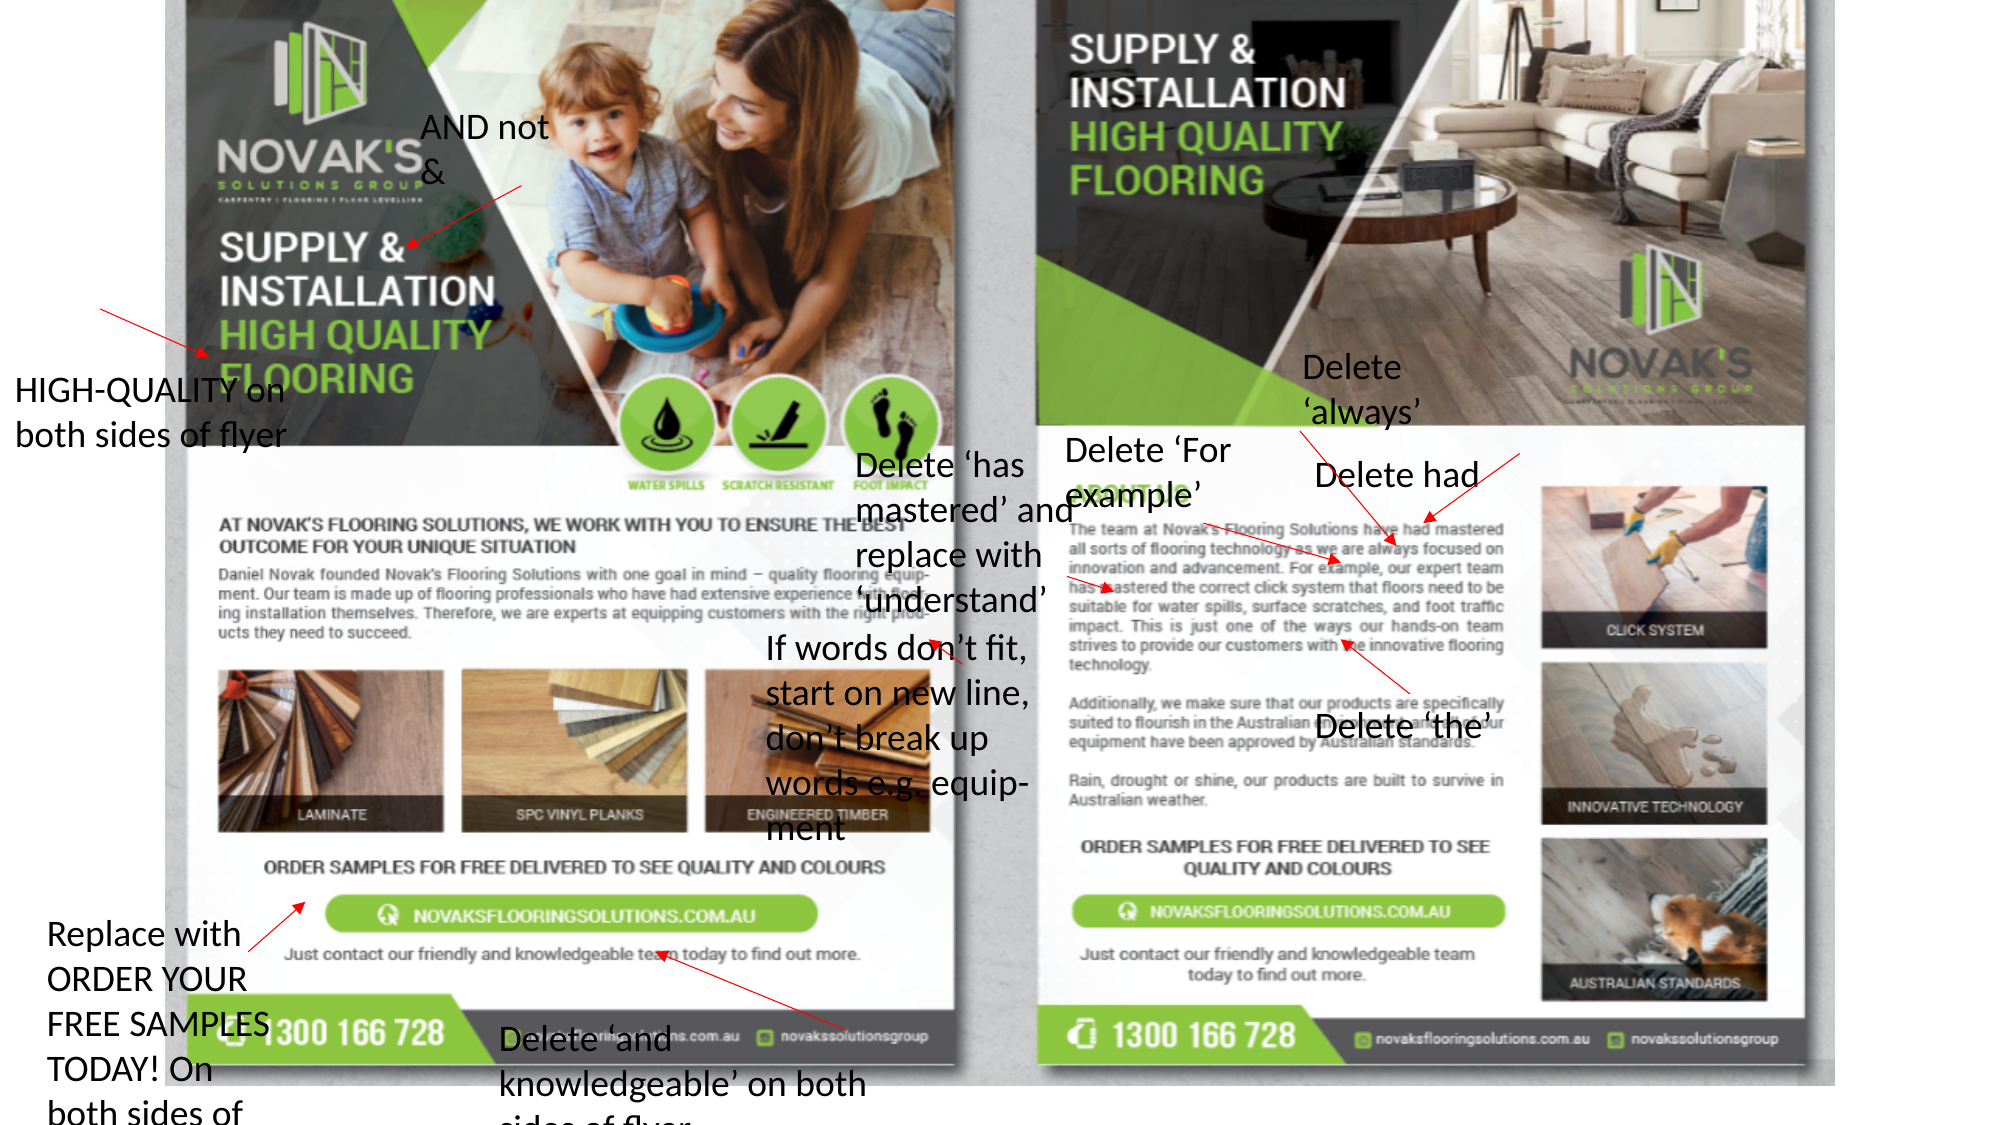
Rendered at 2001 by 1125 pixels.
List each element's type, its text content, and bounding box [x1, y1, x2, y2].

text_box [248, 901, 306, 952]
text_box Delete ‘and knowledgeable’ on both sides of flyer [483, 1086, 929, 1125]
text_box HIGH-QUALITY on both sides of flyer [0, 357, 165, 462]
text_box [1340, 639, 1410, 694]
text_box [1203, 523, 1341, 563]
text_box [655, 951, 847, 1031]
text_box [928, 639, 963, 665]
picture [165, 0, 1835, 1086]
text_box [1066, 576, 1115, 592]
text_box Replace with ORDER YOUR FREE SAMPLES TODAY! On both sides of flyer [32, 901, 306, 1125]
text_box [1299, 431, 1397, 547]
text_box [1423, 453, 1520, 524]
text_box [99, 308, 209, 358]
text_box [405, 185, 522, 249]
